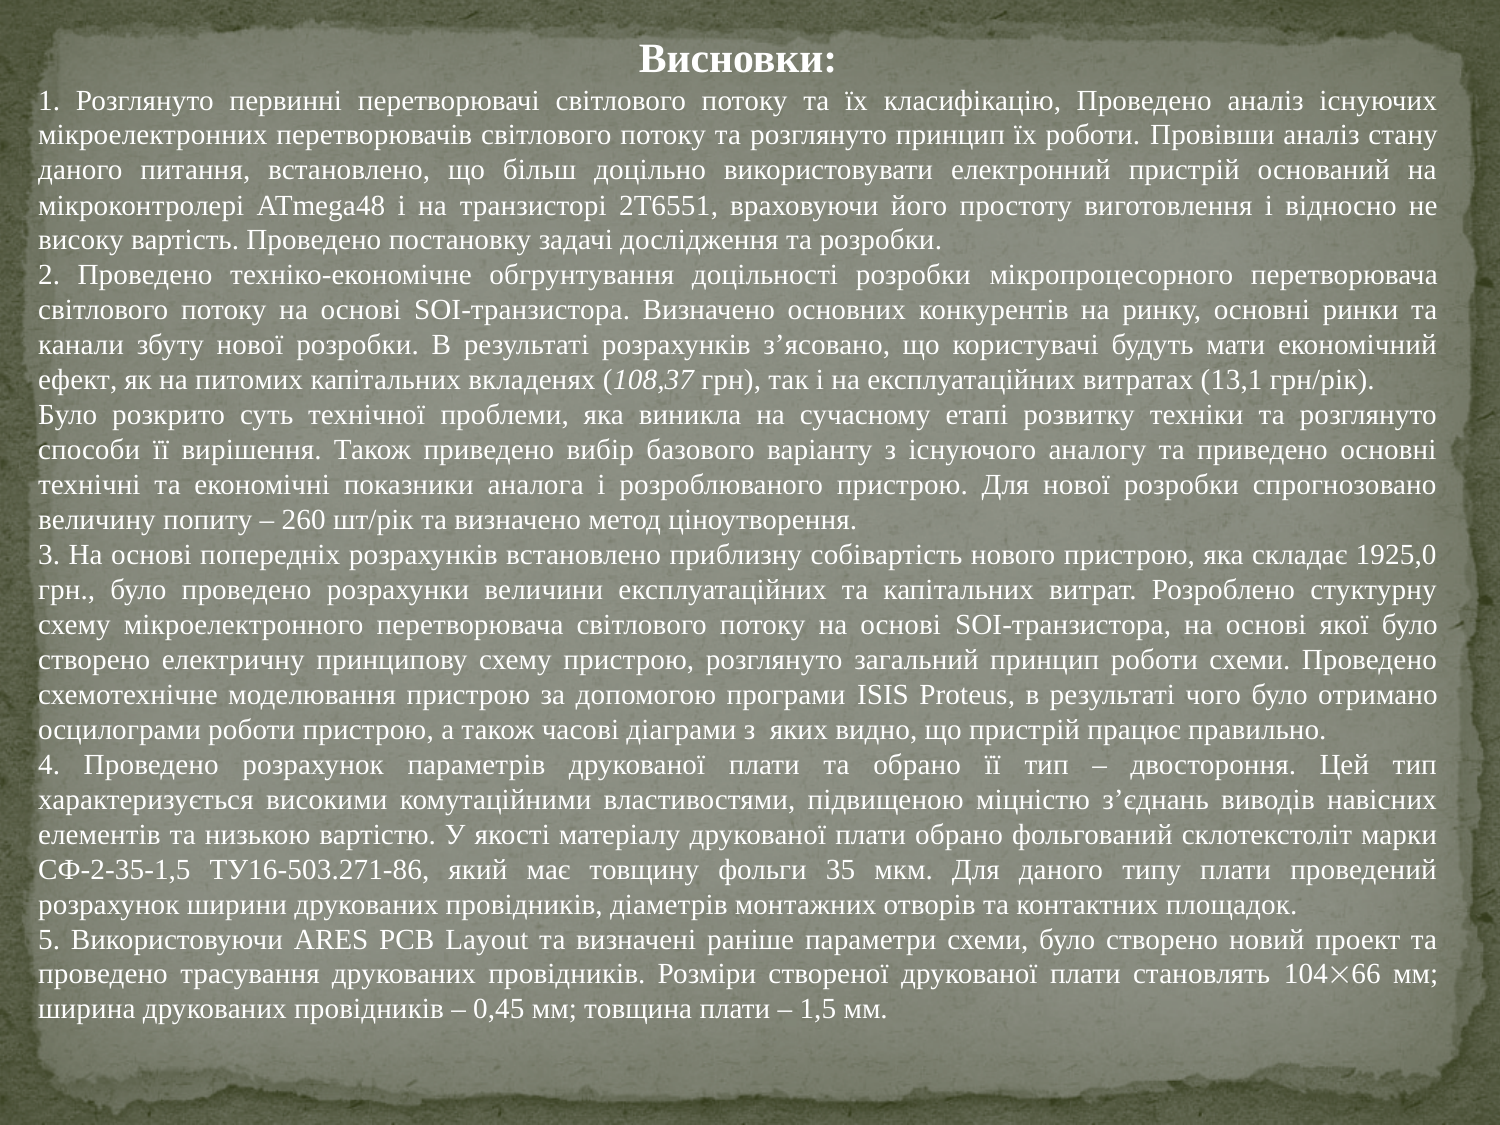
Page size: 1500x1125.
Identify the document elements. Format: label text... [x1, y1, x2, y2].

text_box Висновки: 1. Розглянуто первинні перетворювачі світлового потоку та їх класифікацію, Проведено аналіз існуючих мікроелектронних перетворювачів світлового потоку та розглянуто принцип їх роботи. Провівши аналіз стану даного питання, встановлено, що більш доцільно використовувати електронний пристрій оснований на мікроконтролері ATmega48 і на транзисторі 2Т6551, враховуючи його простоту виготовлення і відносно не високу вартість. Проведено постановку задачі дослідження та розробки. 2. Проведено техніко-економічне обгрунтування доцільності розробки мікропроцесорного перетворювача світлового потоку на основі SOI-транзистора. Визначено основних конкурентів на ринку, основні ринки та канали збуту нової розробки. В результаті розрахунків з’ясовано, що користувачі будуть мати економічний ефект, як на питомих капітальних вкладенях (108,37 грн), так і на експлуатаційних витратах (13,1 грн/рік). Було розкрито суть технічної проблеми, яка виникла на сучасному етапі розвитку техніки та розглянуто способи її вирішення. Також приведено вибір базового варіанту з існуючого аналогу та приведено основні технічні та економічні показники аналога і розроблюваного пристрою. Для нової розробки спрогнозовано величину попиту – 260 шт/рік та визначено метод ціноутворення. 3. На основі попередніх розрахунків встановлено приблизну собівартість нового пристрою, яка складає 1925,0 грн., було проведено розрахунки величини експлуатаційних та капітальних витрат. Розроблено стуктурну схему мікроелектронного перетворювача світлового потоку на основі SOI-транзистора, на основі якої було створено електричну принципову схему пристрою, розглянуто загальний принцип роботи схеми. Проведено схемотехнічне моделювання пристрою за допомогою програми ISIS Proteus, в результаті чого було отримано осцилограми роботи пристрою, а також часові діаграми з яких видно, що пристрій працює правильно. 4. Проведено розрахунок параметрів друкованої плати та обрано її тип – двостороння. Цей тип характеризується високими комутаційними властивостями, підвищеною міцністю з’єднань виводів навісних елементів та низькою вартістю. У якості матеріалу друкованої плати обрано фольгований склотекстоліт марки СФ-2-35-1,5 ТУ16-503.271-86, який має товщину фольги 35 мкм. Для даного типу плати проведений розрахунок ширини друкованих провідників, діаметрів монтажних отворів та контактних площадок. 5. Використовуючи ARES PCB Layout та визначені раніше параметри схеми, було створено новий проект та проведено трасування друкованих провідників. Розміри створеної друкованої плати становлять 10466 мм; ширина друкованих провідників – 0,45 мм; товщина плати – 1,5 мм. [23, 23, 1454, 1103]
